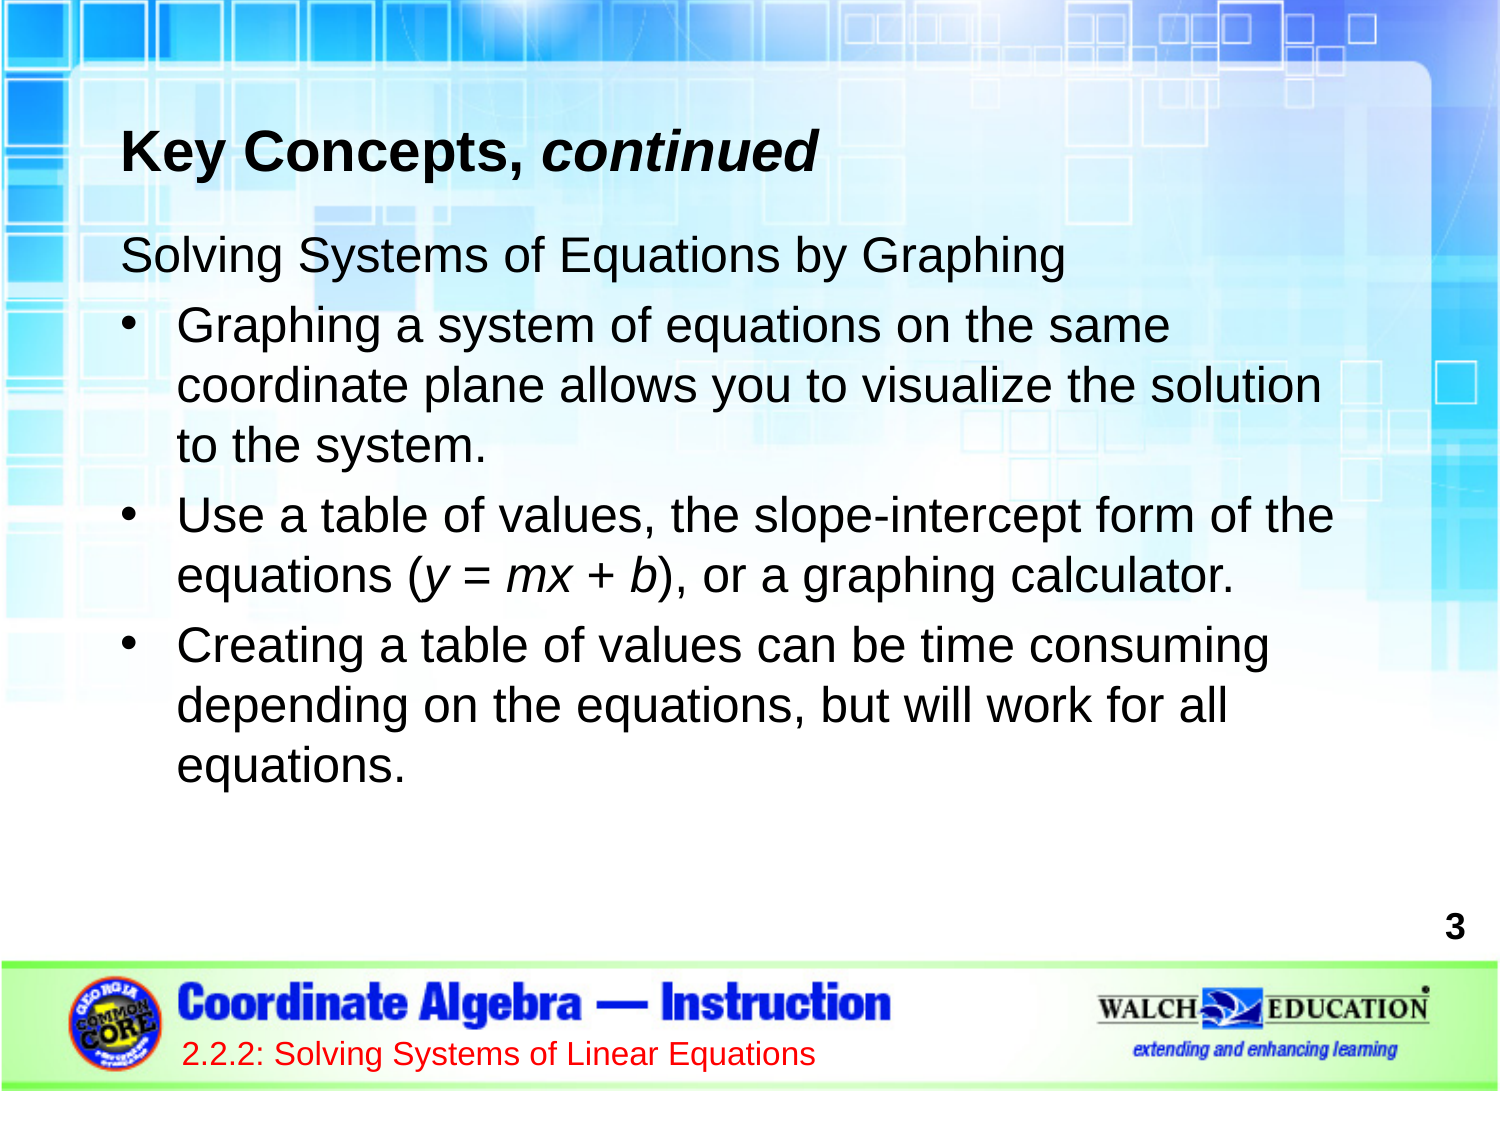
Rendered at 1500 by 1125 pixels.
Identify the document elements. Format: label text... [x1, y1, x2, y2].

slide_number 3 [1361, 901, 1481, 949]
picture [1, 0, 1500, 1091]
list 2.2.2: Solving Systems of Linear Equations [166, 1024, 1074, 1069]
subtitle Key Concepts, continued Solving Systems of Equations by Graphing Graphing a system of equations on the same coordinate plane allows you to visualize the solution to the system. Use a table of values, the slope-intercept form of the equations (y = mx + b), or a graphing calculator. Creating a table of values can be time consuming depending on the equations, but will work for all equations. [105, 105, 1394, 925]
